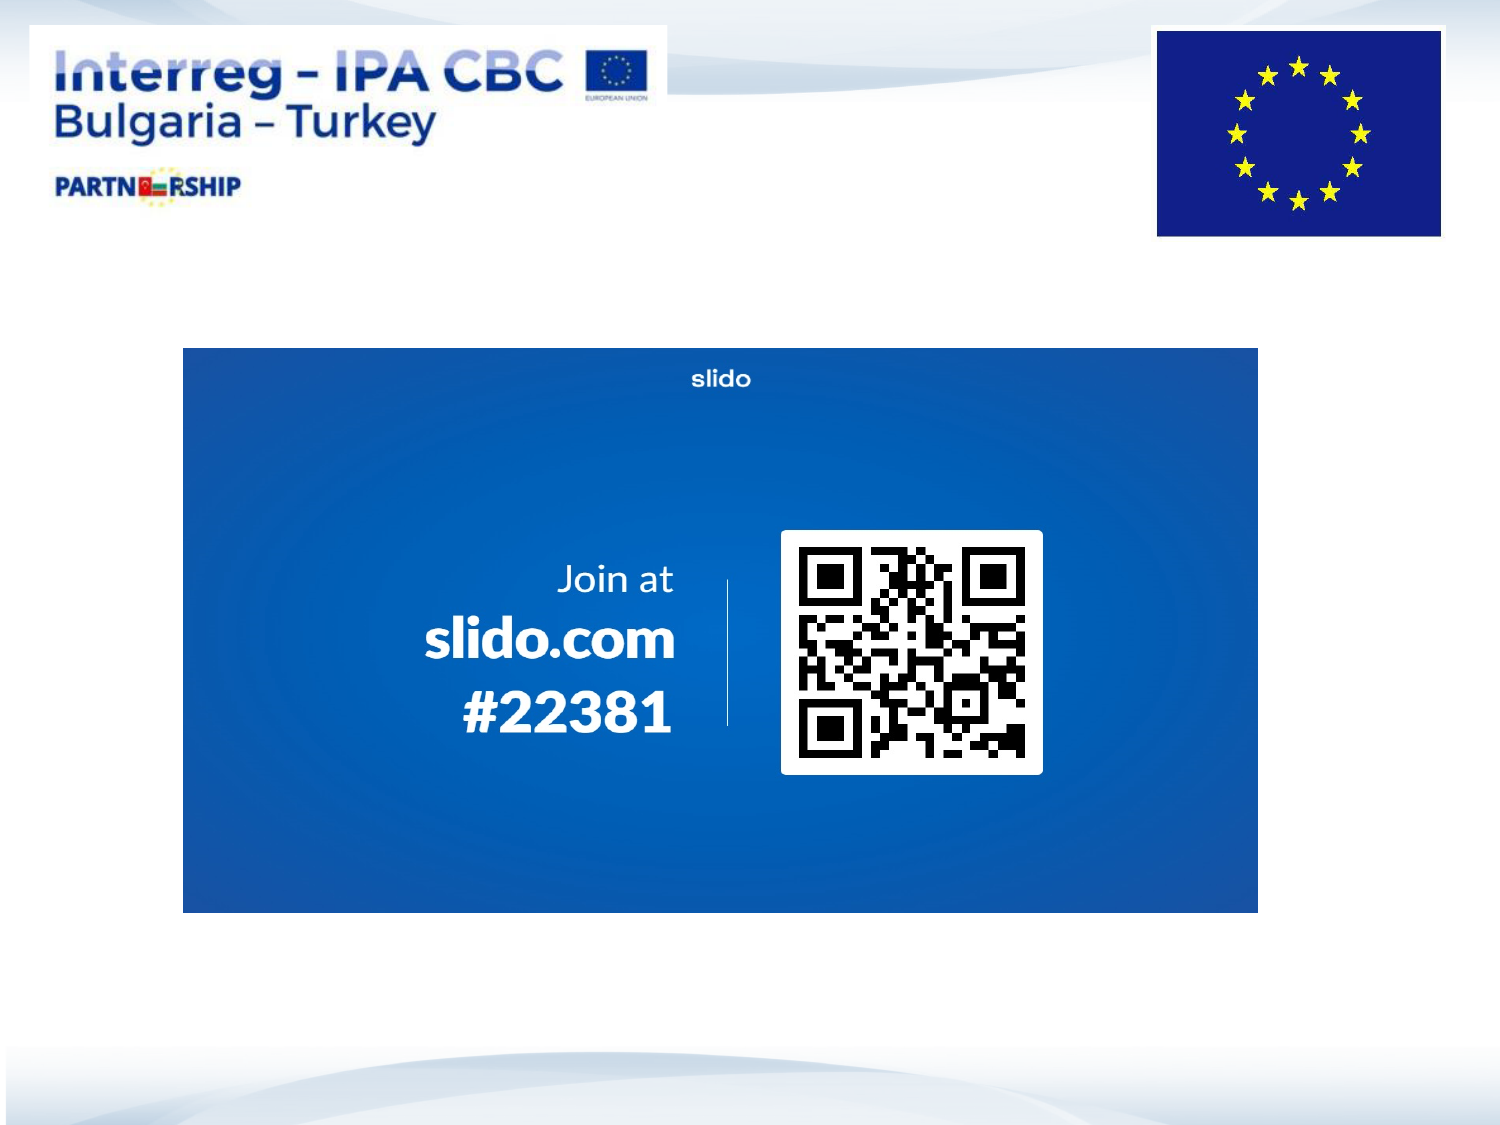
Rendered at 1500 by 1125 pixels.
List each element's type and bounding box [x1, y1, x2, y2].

picture [0, 0, 1500, 242]
text_box [135, 302, 1424, 1028]
picture [182, 348, 1258, 913]
picture [5, 1046, 1500, 1125]
